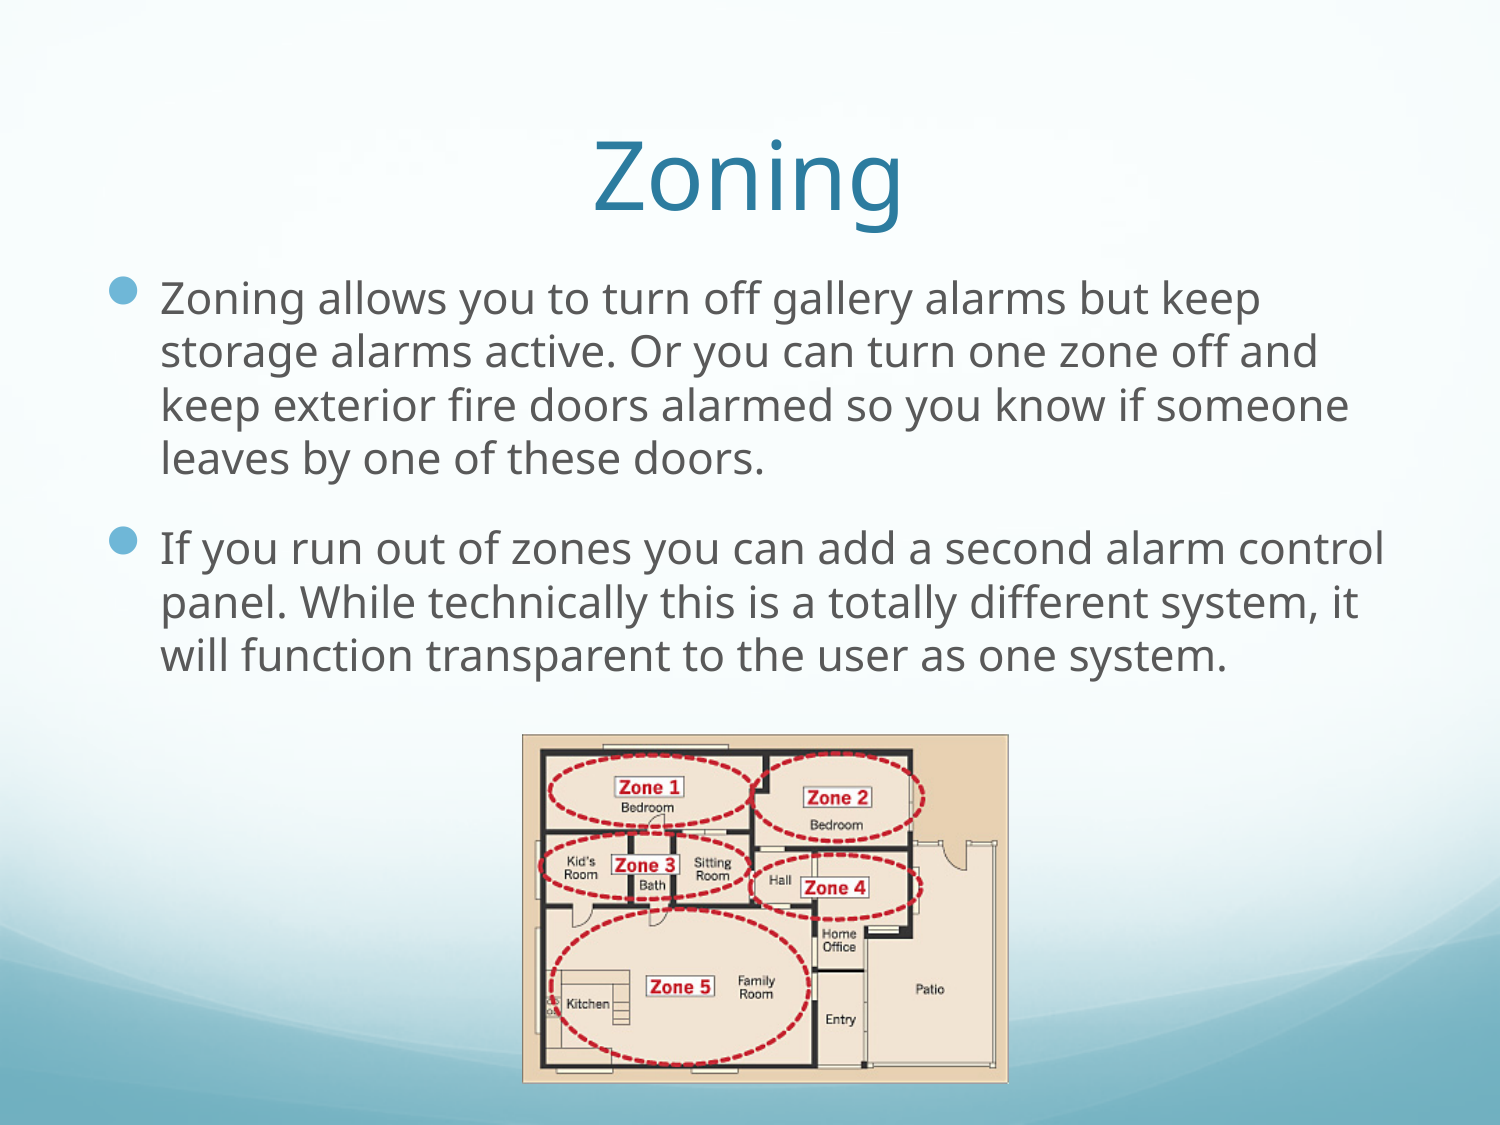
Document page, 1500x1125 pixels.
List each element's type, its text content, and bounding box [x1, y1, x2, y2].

picture [521, 733, 1009, 1085]
list Zoning allows you to turn off gallery alarms but keep storage alarms active. Or you can turn one zone off and keep exterior fire doors alarmed so you know if someone leaves by one of these doors. If you run out of zones you can add a second alarm control panel. While technically this is a totally different system, it will function transparent to the user as one system. [90, 262, 1410, 745]
title Zoning [90, 17, 1410, 237]
